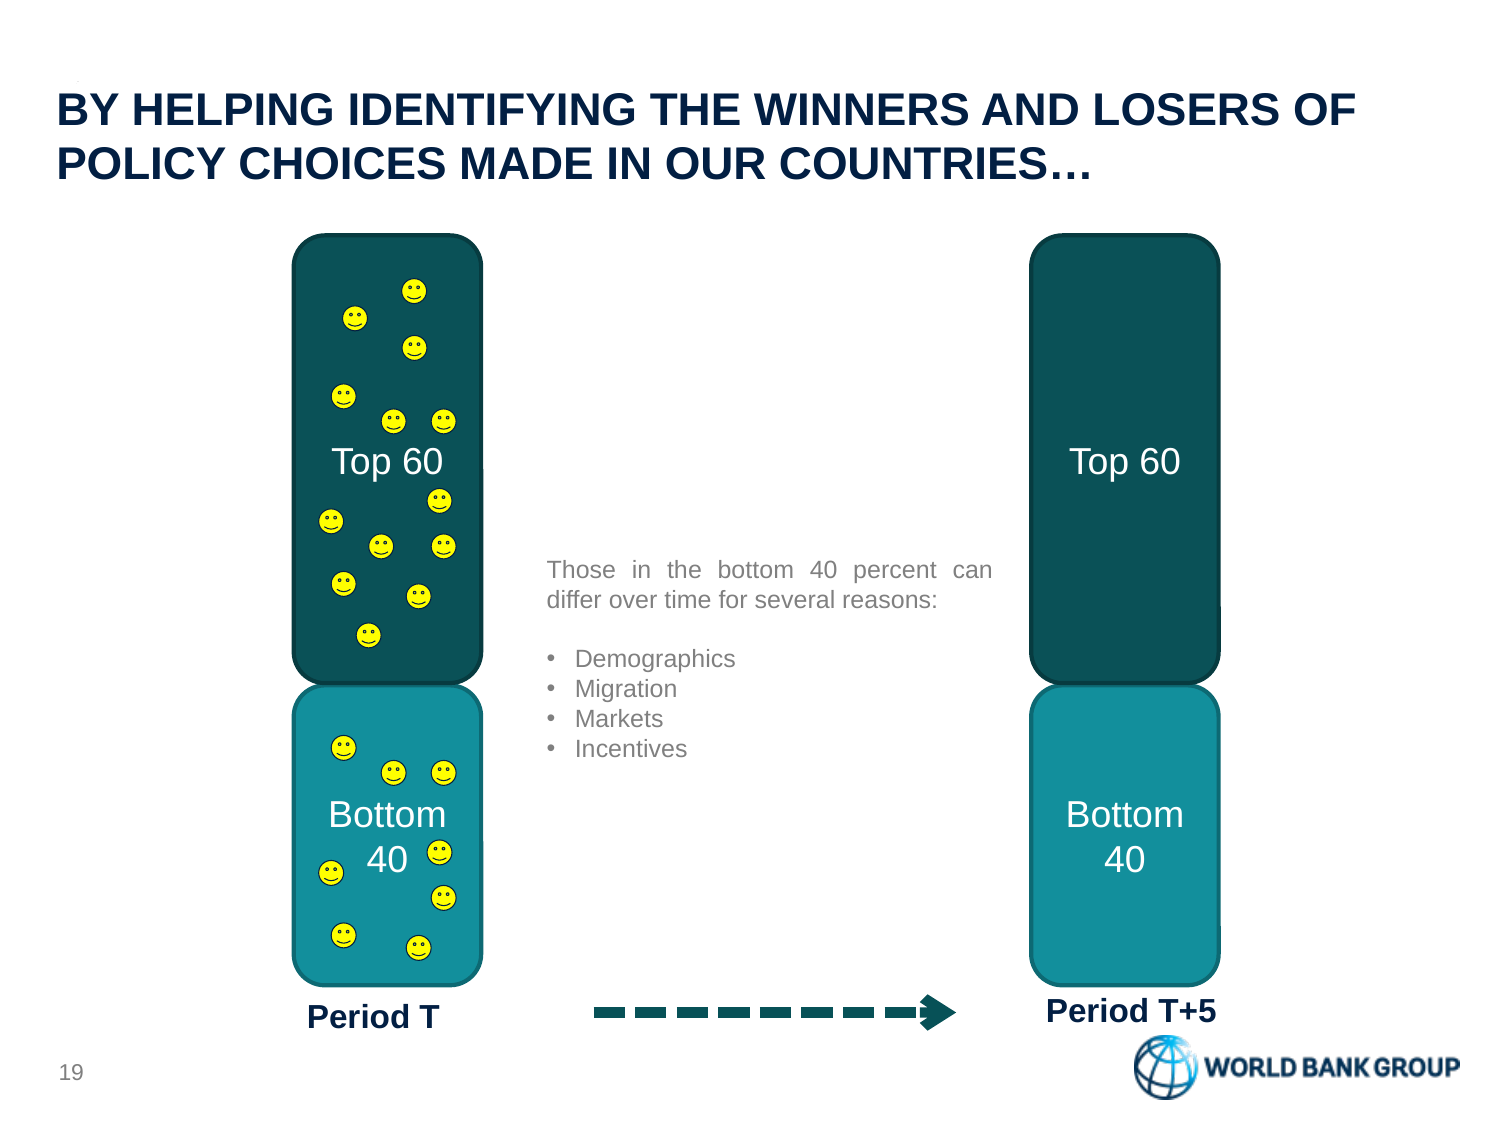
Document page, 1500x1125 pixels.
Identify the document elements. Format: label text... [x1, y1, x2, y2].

text_box [399, 333, 430, 363]
picture [1134, 1035, 1460, 1100]
text_box [429, 883, 459, 913]
text_box Period T [292, 987, 513, 1043]
title BY HELPING IDENTIFYING THE WINNERS AND LOSERS OF POLICY CHOICES MADE IN OUR COUNTRIES… [56, 49, 1441, 219]
text_box [316, 506, 346, 536]
text_box [329, 381, 359, 411]
text_box Top 60 [1029, 233, 1221, 686]
text_box [429, 406, 459, 436]
text_box [379, 758, 409, 788]
text_box [316, 858, 346, 888]
text_box [329, 733, 359, 763]
text_box [404, 581, 434, 611]
text_box Period T+5 [1031, 981, 1282, 1037]
text_box [379, 406, 409, 436]
text_box [340, 303, 370, 333]
slide_number 19 [58, 1041, 150, 1101]
text_box [366, 531, 396, 561]
text_box [429, 758, 459, 788]
text_box [399, 276, 429, 306]
text_box [354, 620, 384, 650]
text_box [424, 837, 455, 867]
text_box [424, 486, 455, 516]
text_box Bottom 40 [291, 684, 484, 987]
text_box Top 60 [291, 233, 484, 686]
text_box [429, 531, 459, 561]
list [49, 212, 1435, 968]
text_box [404, 933, 434, 963]
text_box Bottom 40 [1029, 684, 1221, 981]
text_box [329, 569, 359, 599]
text_box [329, 920, 359, 950]
